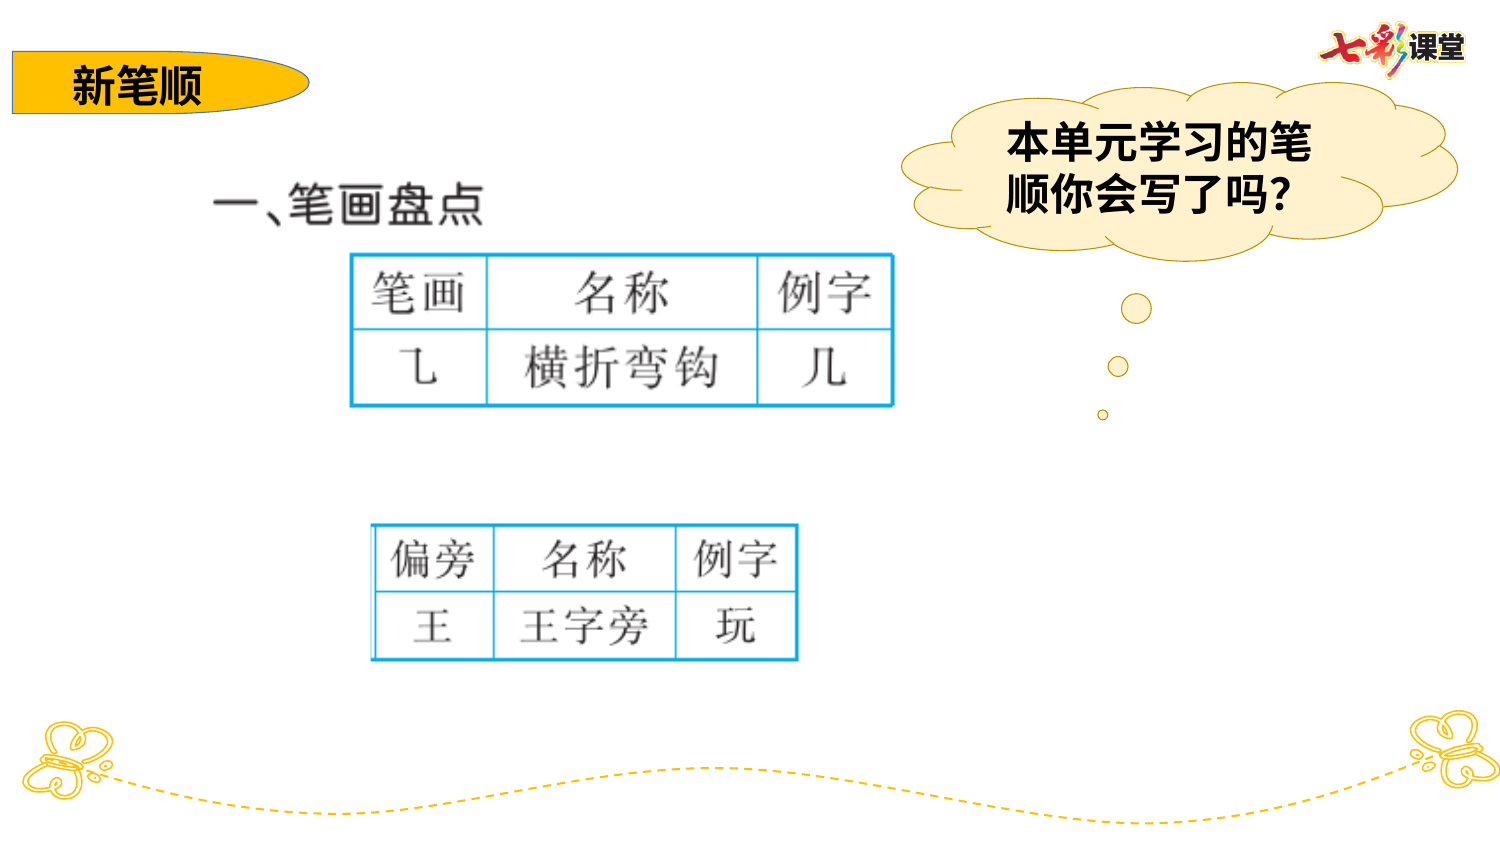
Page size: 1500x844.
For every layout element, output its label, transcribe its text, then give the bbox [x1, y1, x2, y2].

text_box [0, 51, 310, 117]
text_box 本单元学习的笔顺你会写了吗？ [900, 81, 1459, 263]
picture [370, 527, 374, 658]
picture [370, 446, 806, 676]
picture [377, 527, 795, 590]
picture [377, 593, 795, 658]
text_box 本单元学习的笔顺你会写了吗？ [1120, 292, 1153, 325]
text_box 本单元学习的笔顺你会写了吗？ [1107, 355, 1130, 378]
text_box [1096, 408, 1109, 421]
picture [1316, 20, 1468, 80]
picture [204, 170, 903, 416]
